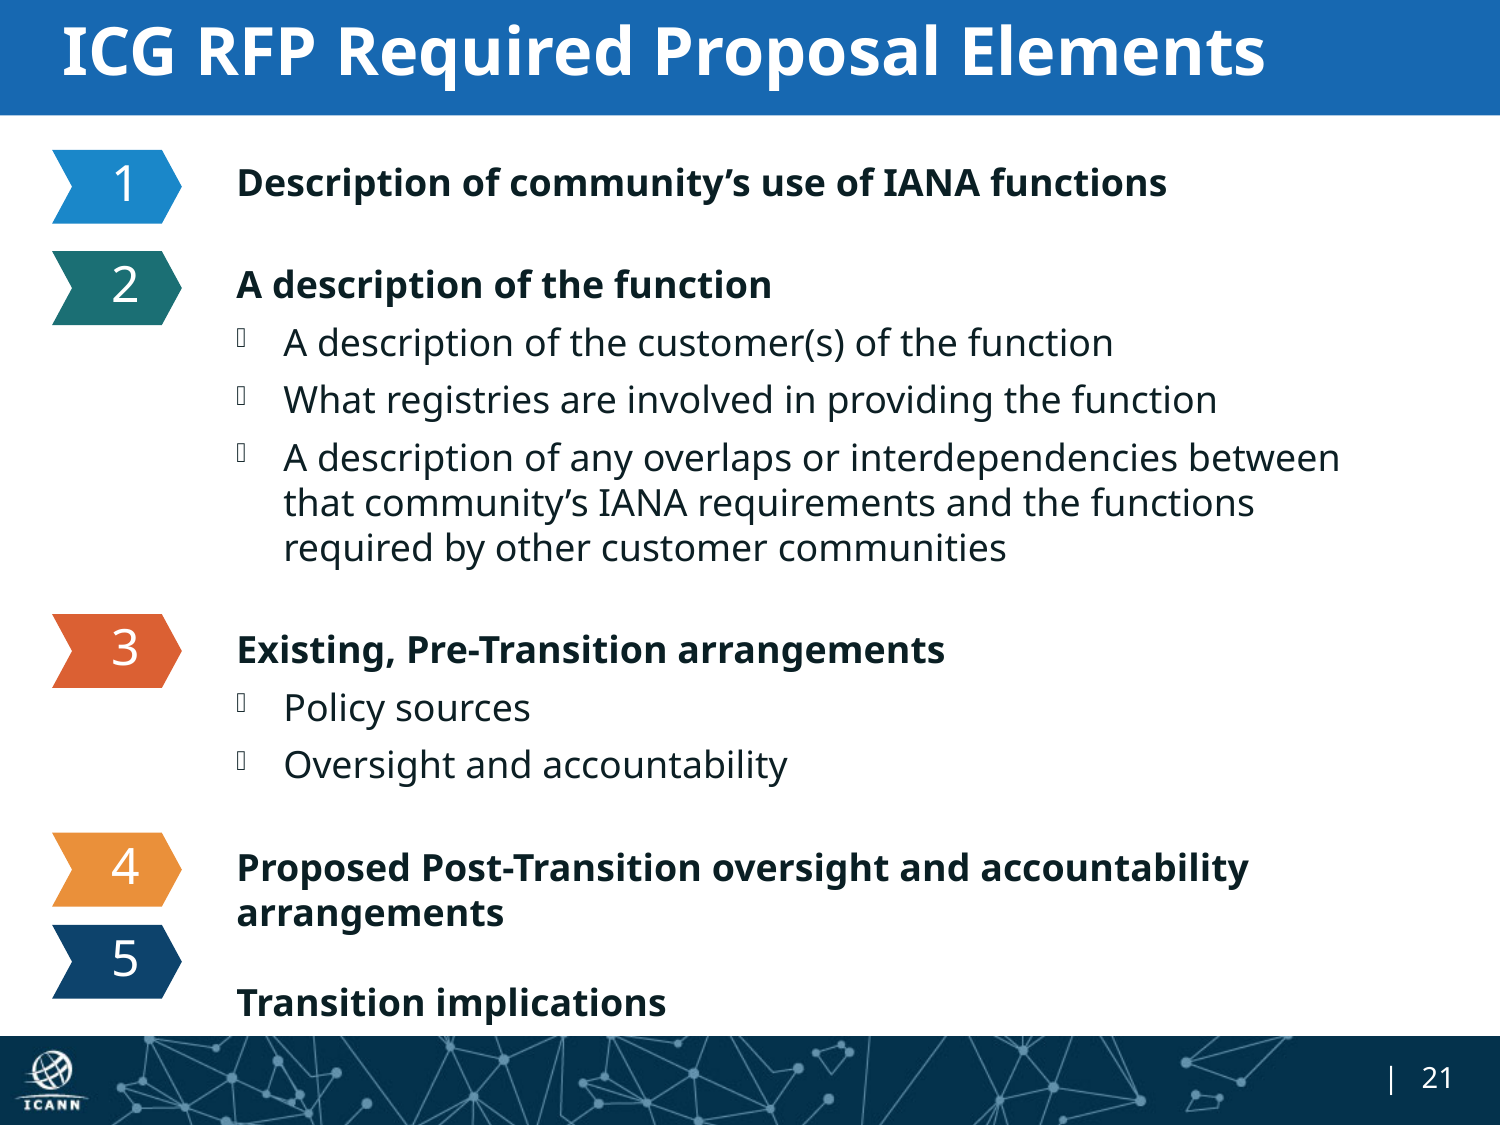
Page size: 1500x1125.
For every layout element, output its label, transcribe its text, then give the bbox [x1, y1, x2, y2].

text_box 2 [50, 249, 184, 328]
picture [0, 1036, 52, 1125]
text_box [52, 141, 1490, 1125]
text_box 3 [50, 612, 184, 691]
picture [1490, 1036, 1500, 1125]
text_box Description of community’s use of IANA functions A description of the function A description of the customer(s) of the function What registries are involved in providing the function A description of any overlaps or interdependencies between that community’s IANA requirements and the functions required by other customer communities Existing, Pre-Transition arrangements Policy sources Oversight and accountability Proposed Post-Transition oversight and accountability arrangements Transition implications [221, 151, 1422, 1125]
text_box 4 [50, 830, 184, 909]
text_box 5 [50, 922, 184, 1001]
title ICG RFP Required Proposal Elements [0, 0, 1500, 116]
text_box 1 [50, 147, 184, 226]
